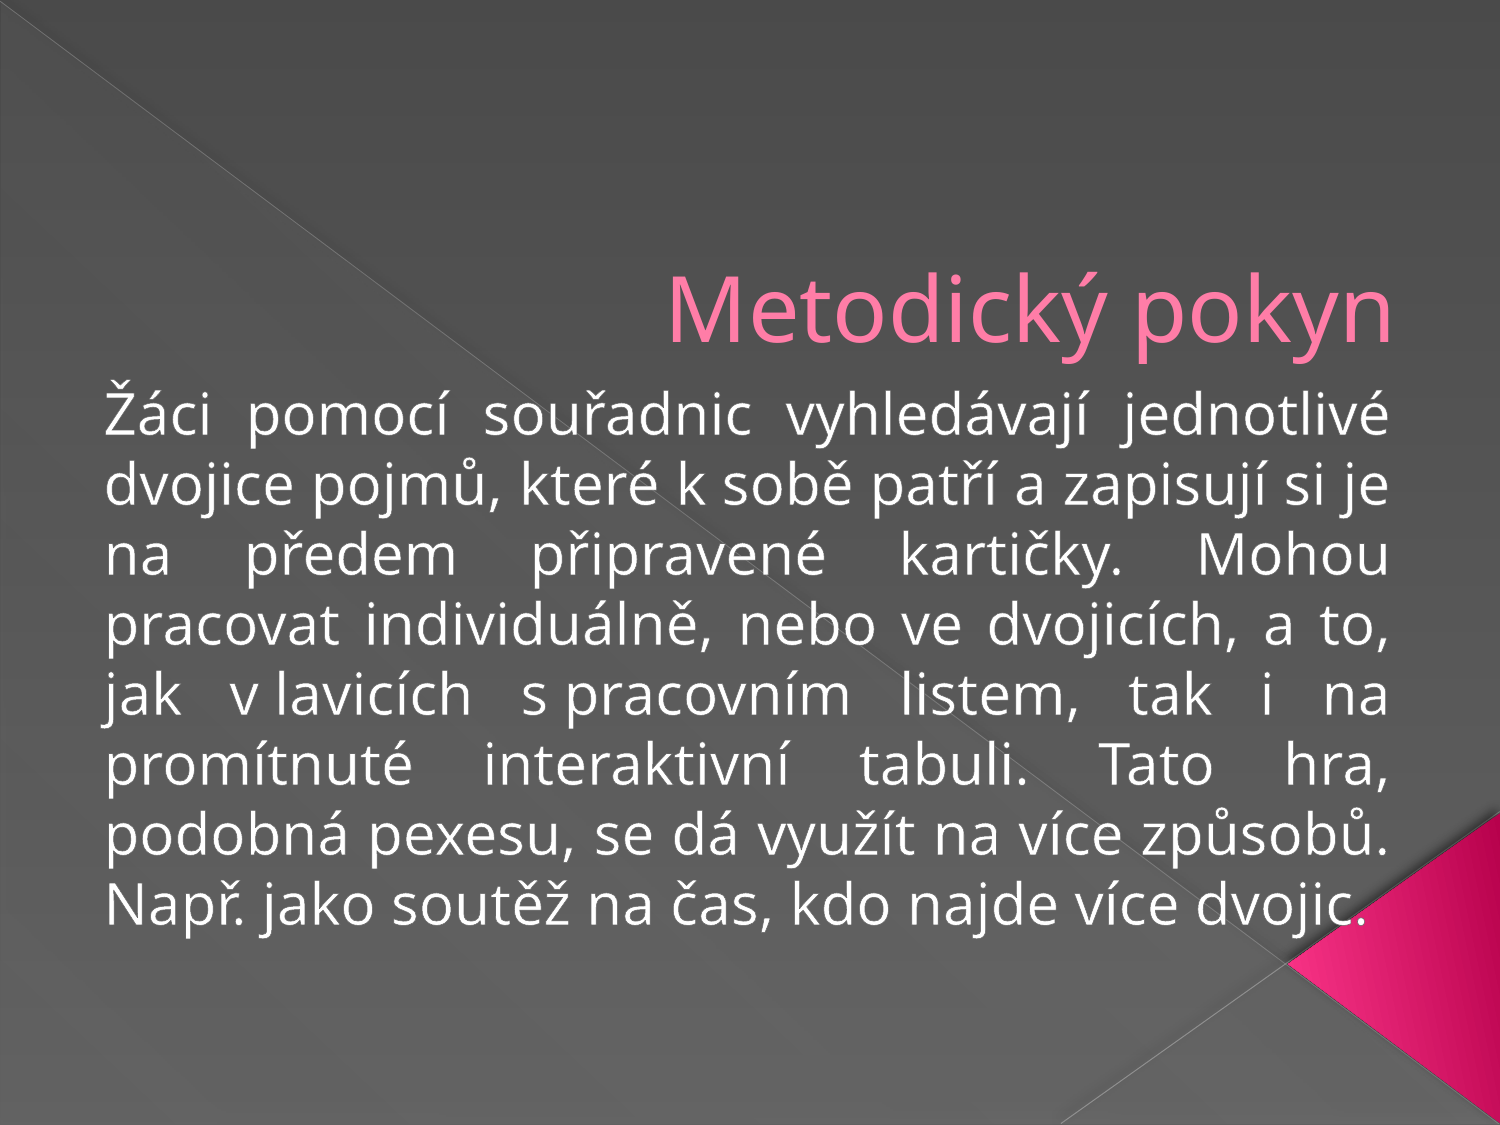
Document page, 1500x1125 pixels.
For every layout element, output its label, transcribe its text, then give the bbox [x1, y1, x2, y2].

title Metodický pokyn [88, 127, 1412, 369]
subtitle Žáci pomocí souřadnic vyhledávají jednotlivé dvojice pojmů, které k sobě patří a zapisují si je na předem připravené kartičky. Mohou pracovat individuálně, nebo ve dvojicích, a to, jak v lavicích s pracovním listem, tak i na promítnuté interaktivní tabuli. Tato hra, podobná pexesu, se dá využít na více způsobů. Např. jako soutěž na čas, kdo najde více dvojic. [88, 369, 1412, 657]
